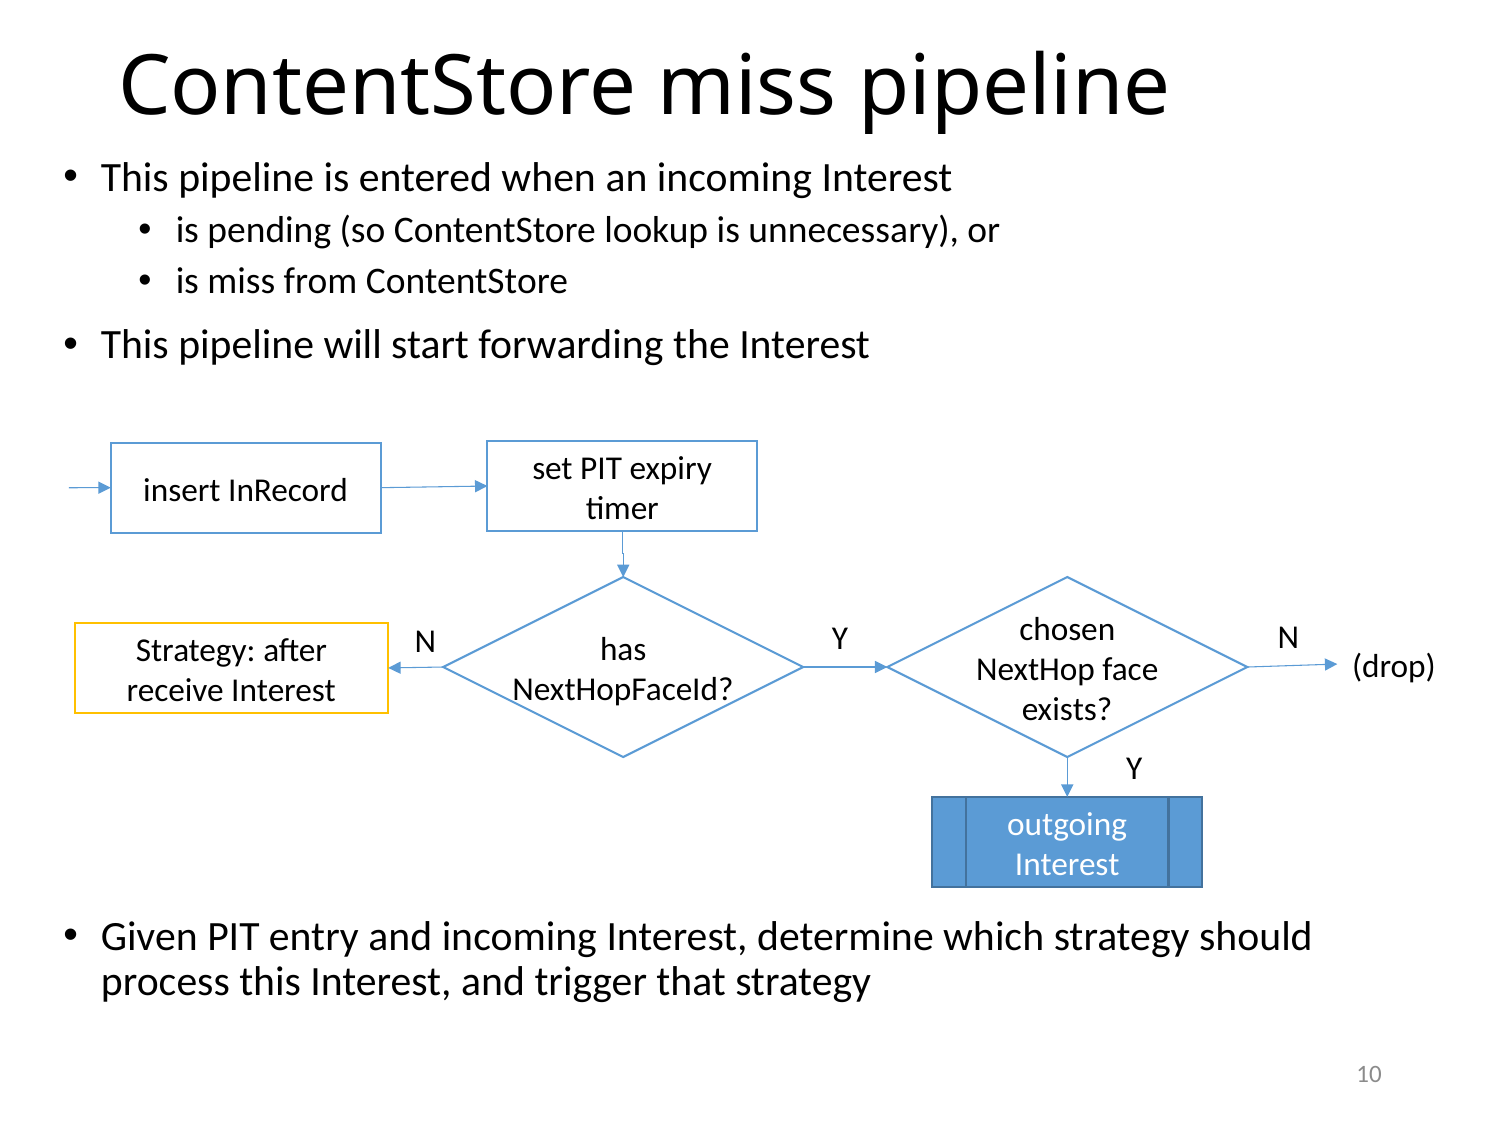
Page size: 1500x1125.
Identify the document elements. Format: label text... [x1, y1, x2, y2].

text_box set PIT expiry timer [486, 440, 758, 532]
text_box Y [817, 608, 864, 664]
text_box This pipeline is entered when an incoming Interest is pending (so ContentStore lookup is unnecessary), or is miss from ContentStore This pipeline will start forwarding the Interest [48, 147, 1418, 423]
text_box insert InRecord [110, 442, 382, 534]
text_box Given PIT entry and incoming Interest, determine which strategy should process this Interest, and trigger that strategy [48, 906, 1428, 1125]
text_box chosen NextHop face exists? [886, 575, 1248, 759]
text_box Y [1111, 738, 1158, 794]
text_box N [399, 611, 452, 667]
text_box N [1262, 607, 1315, 663]
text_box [1247, 664, 1337, 668]
text_box has NextHopFaceId? [442, 575, 804, 759]
text_box outgoing Interest [931, 796, 1203, 888]
title ContentStore miss pipeline [103, 2, 1397, 147]
text_box Strategy: after receive Interest [74, 622, 389, 714]
text_box (drop) [1337, 636, 1451, 692]
